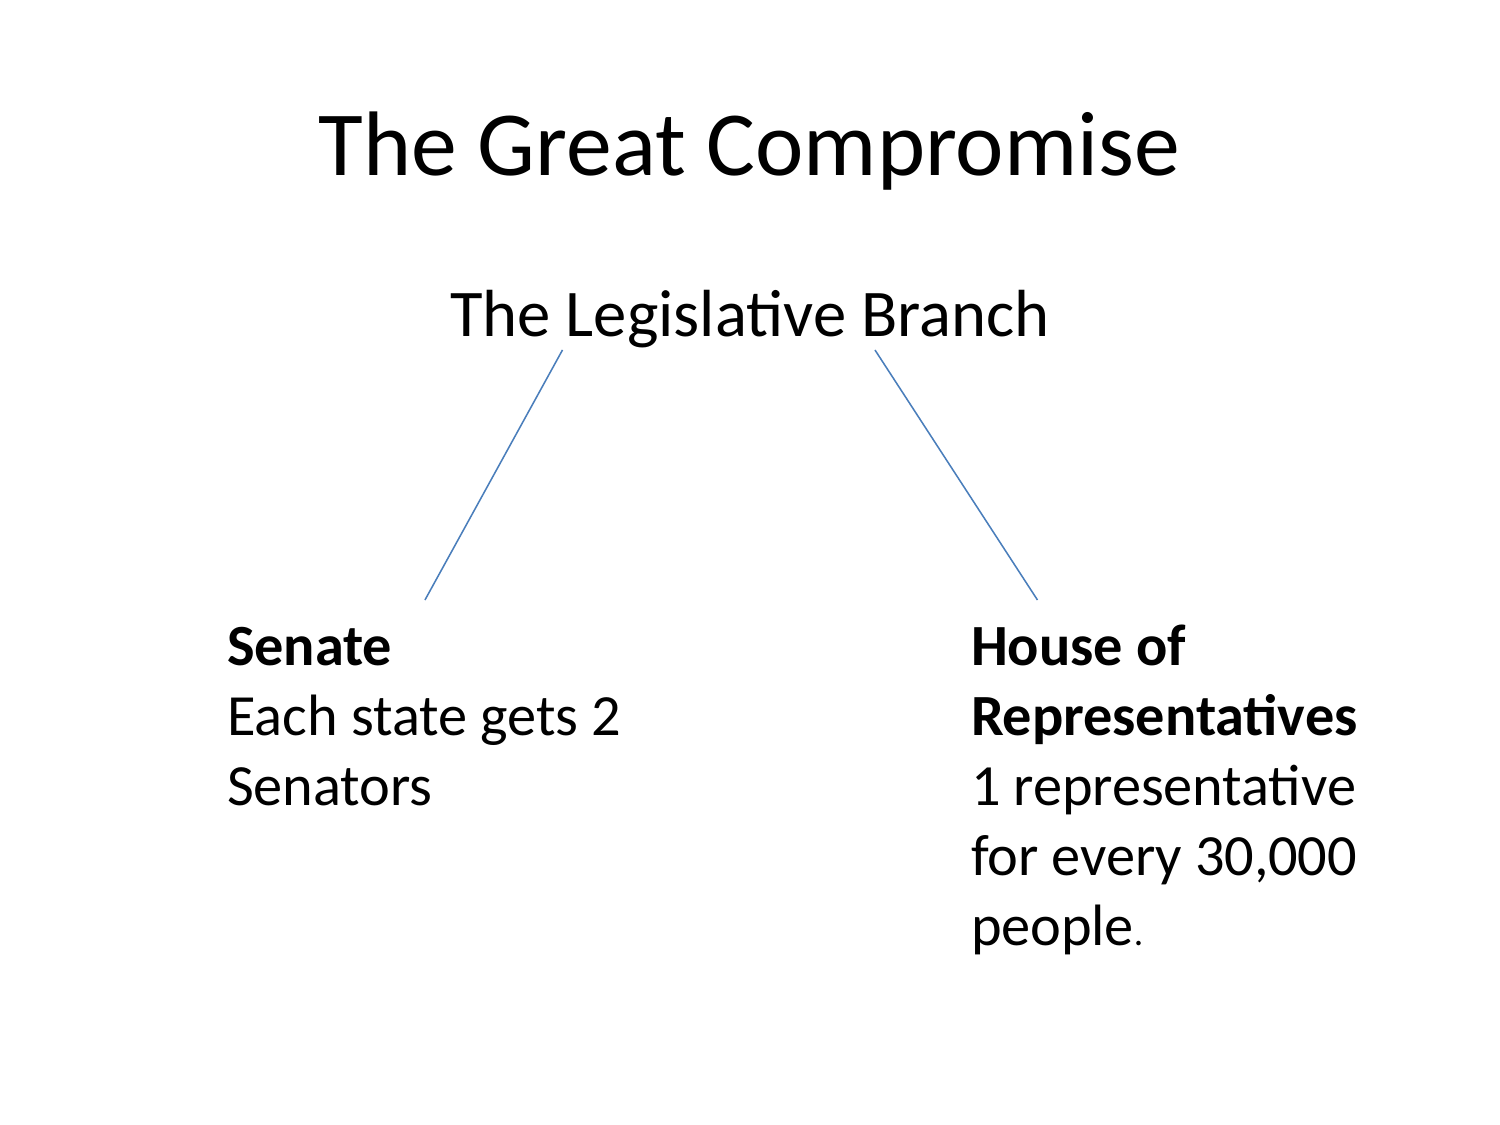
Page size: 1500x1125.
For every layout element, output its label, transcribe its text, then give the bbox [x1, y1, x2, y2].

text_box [424, 349, 563, 601]
text_box Senate Each state gets 2 Senators [212, 600, 638, 825]
text_box House of Representatives 1 representative for every 30,000 people. [956, 600, 1438, 965]
list The Legislative Branch [75, 262, 1425, 1005]
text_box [874, 349, 1038, 601]
title The Great Compromise [75, 45, 1425, 233]
